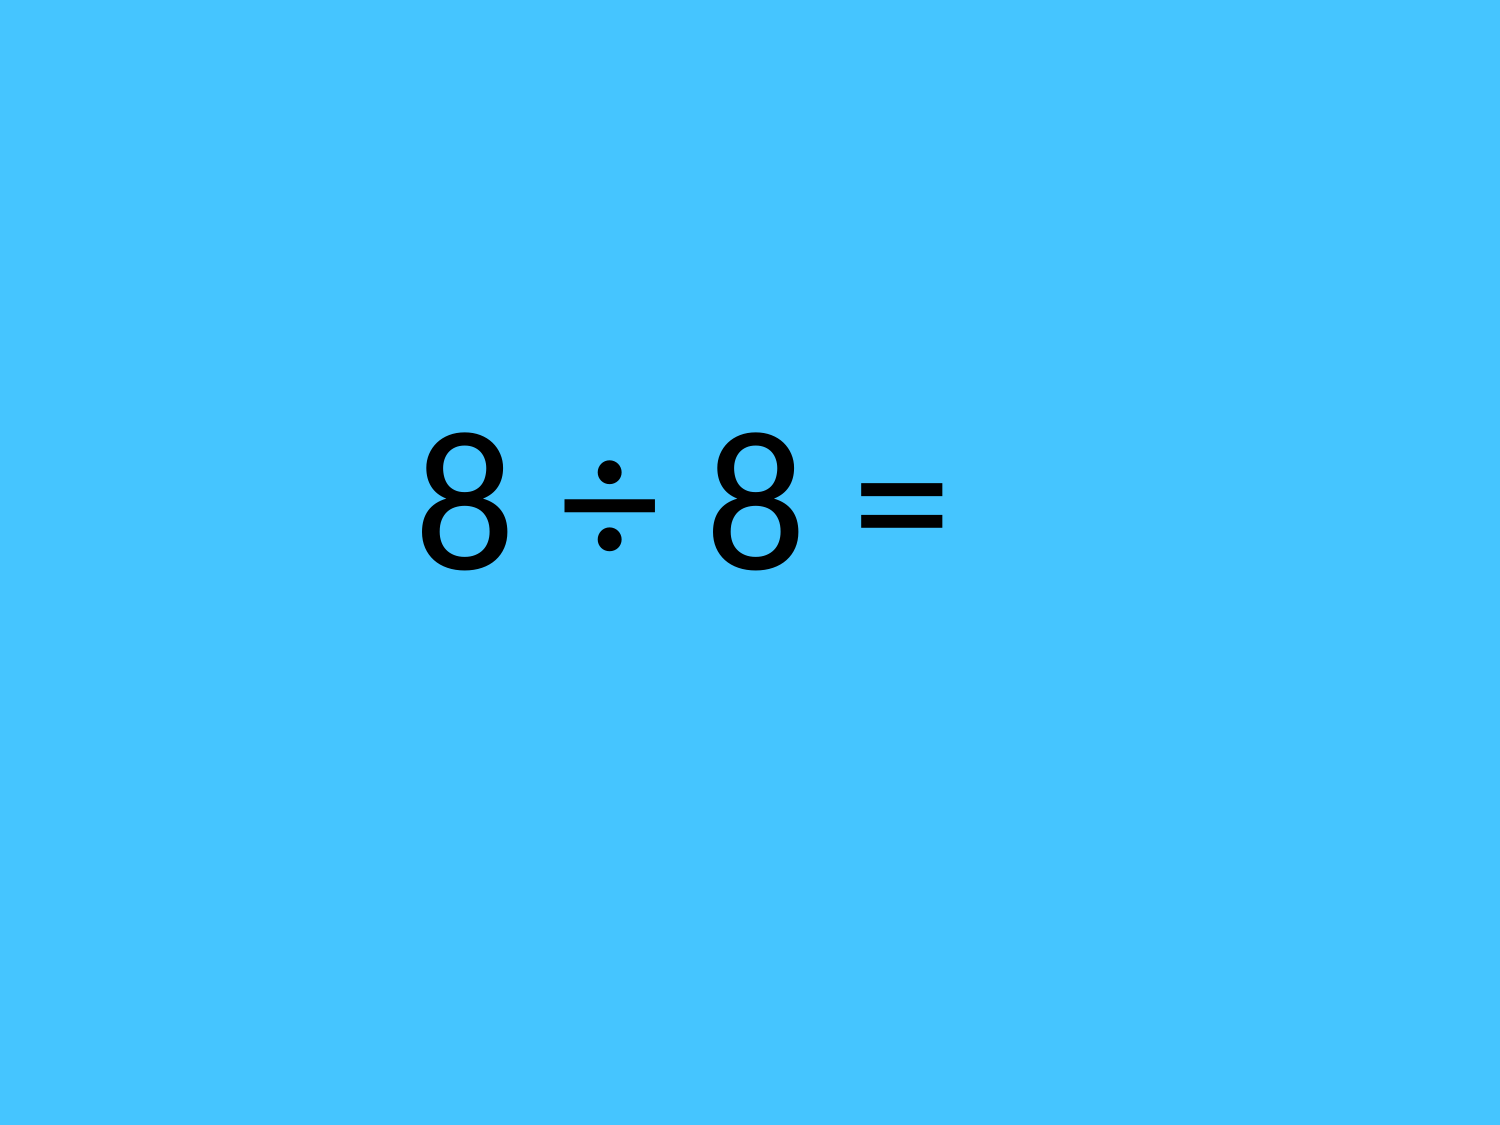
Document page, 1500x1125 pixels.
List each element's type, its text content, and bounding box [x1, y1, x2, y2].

text_box 8 ÷ 8 = [399, 362, 1138, 618]
